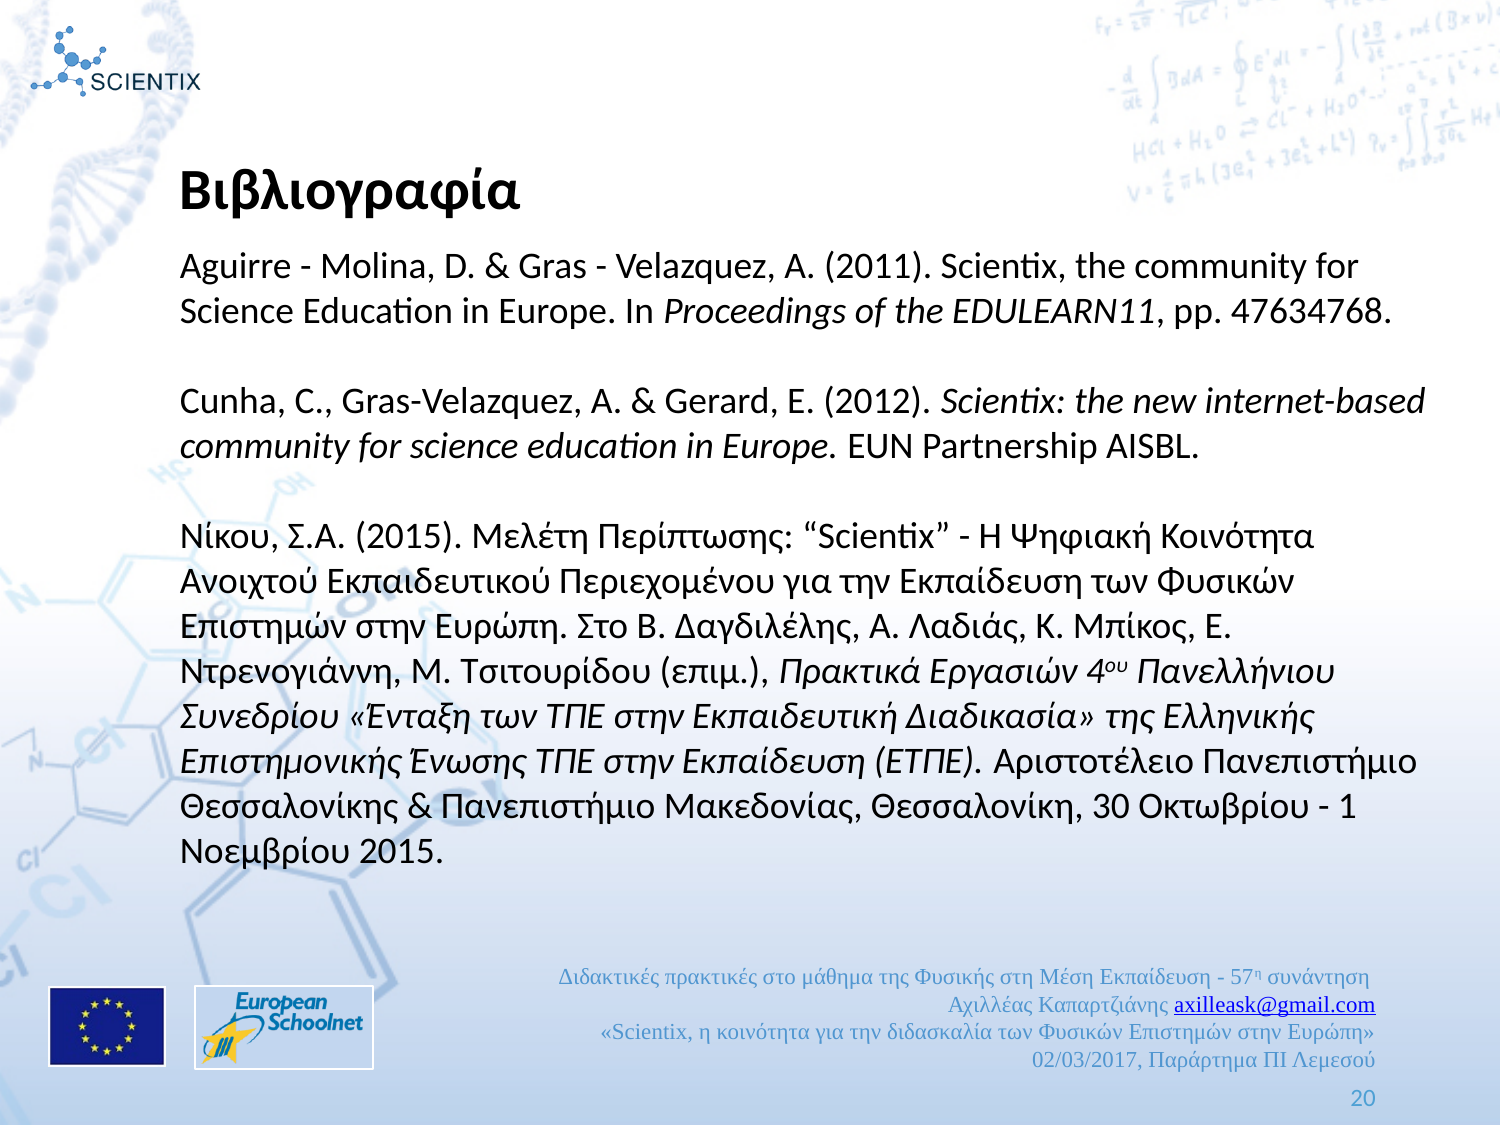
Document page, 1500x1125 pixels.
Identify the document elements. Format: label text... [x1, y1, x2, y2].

picture [0, 0, 1500, 1125]
text_box Βιβλιογραφία Aguirre - Molina, D. & Gras - Velazquez, A. (2011). Scientix, the community for Science Education in Europe. In Proceedings of the EDULEARN11, pp. 4763­4768. Cunha, C., Gras-Velazquez, A. & Gerard, E. (2012). Scientix: the new internet-based community for science education in Europe. EUN Partnership AISBL. Νίκου, Σ.Α. (2015). Μελέτη Περίπτωσης: “Scientix” - Η Ψηφιακή Κοινότητα Ανοιχτού Εκπαιδευτικού Περιεχομένου για την Εκπαίδευση των Φυσικών Επιστημών στην Ευρώπη. Στο Β. Δαγδιλέλης, Α. Λαδιάς, Κ. Μπίκος, Ε. Ντρενογιάννη, Μ. Τσιτουρίδου (επιμ.), Πρακτικά Εργασιών 4ου Πανελλήνιου Συνεδρίου «Ένταξη των ΤΠΕ στην Εκπαιδευτική Διαδικασία» της Ελληνικής Επιστημονικής Ένωσης ΤΠΕ στην Εκπαίδευση (ΕΤΠΕ). Αριστοτέλειο Πανεπιστήμιο Θεσσαλονίκης & Πανεπιστήμιο Μακεδονίας, Θεσσαλονίκη, 30 Οκτωβρίου - 1 Νοεμβρίου 2015. [165, 143, 1445, 969]
